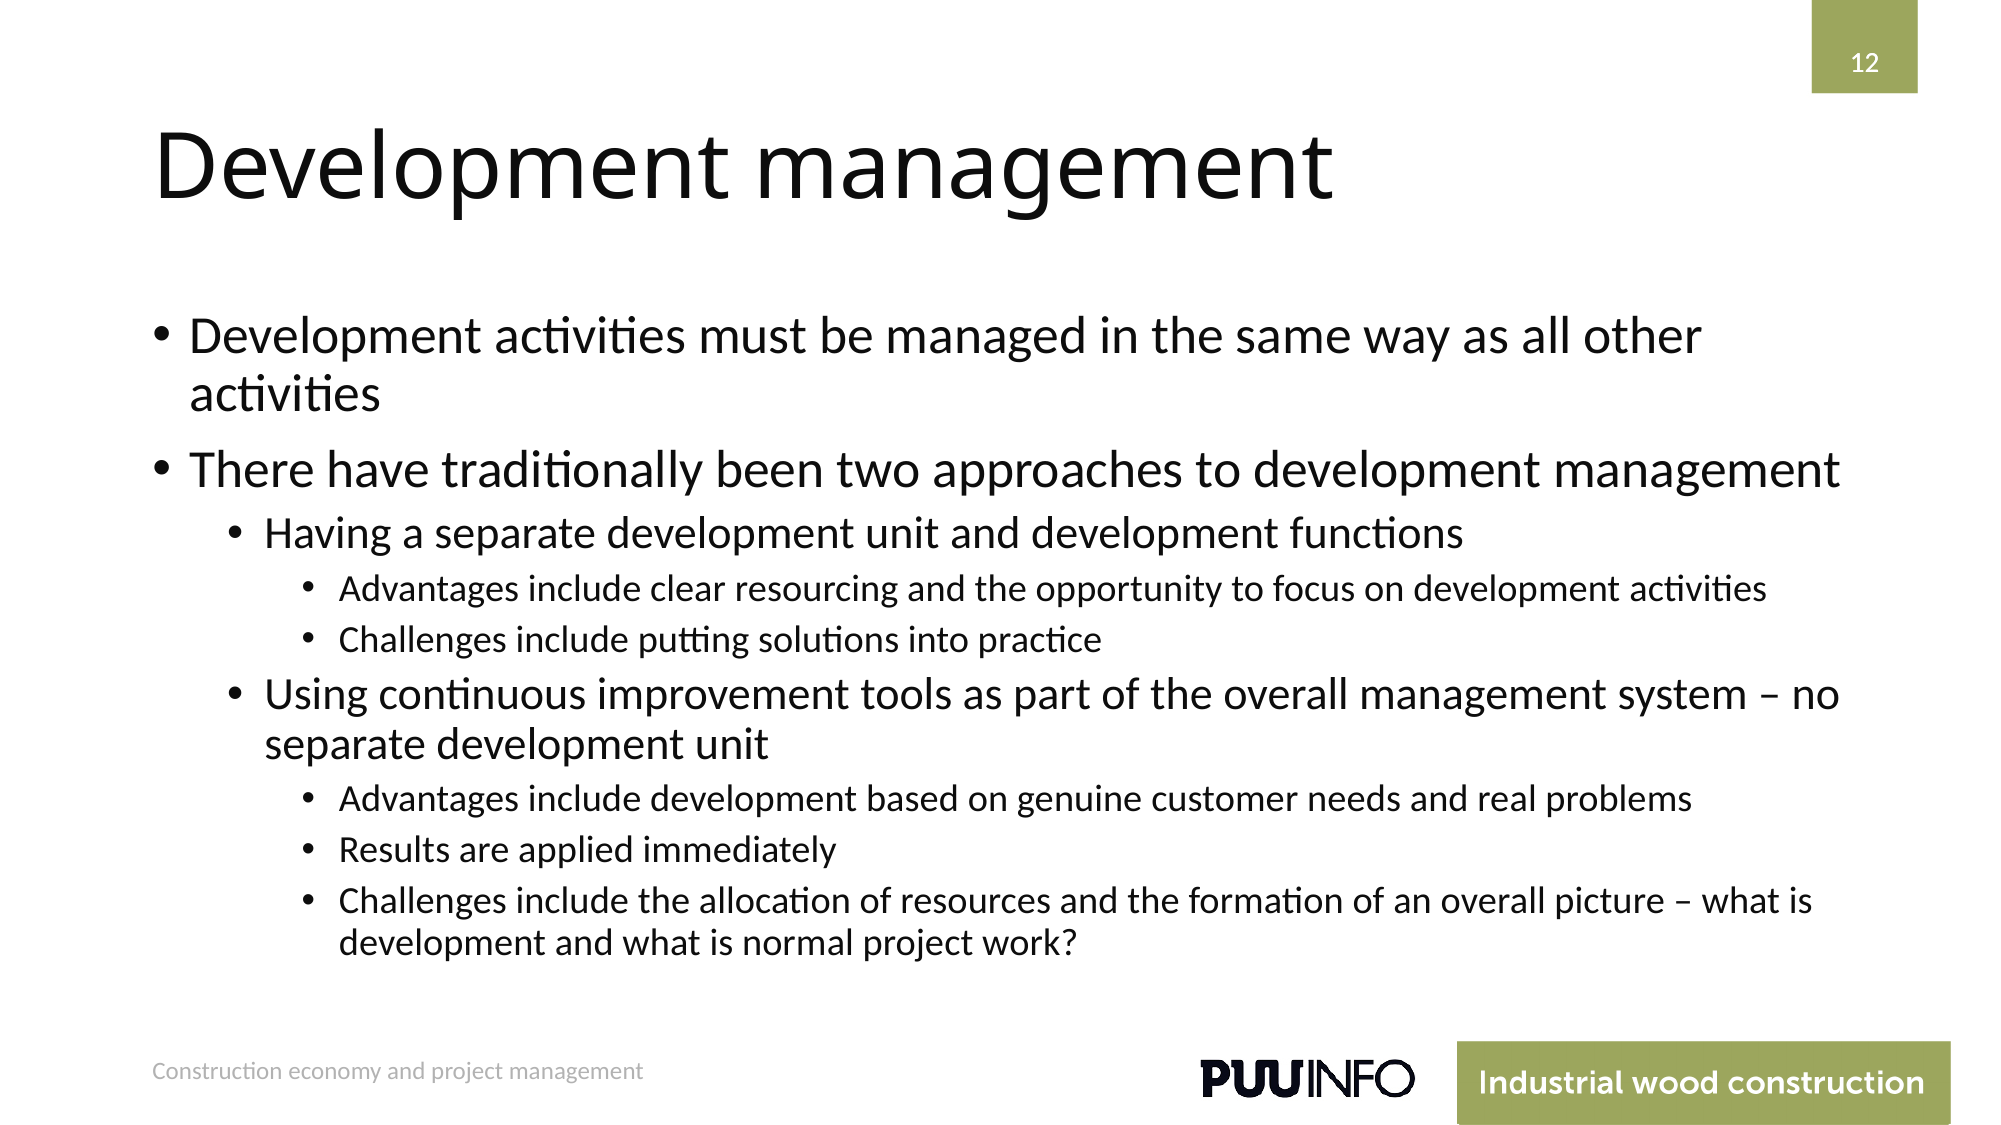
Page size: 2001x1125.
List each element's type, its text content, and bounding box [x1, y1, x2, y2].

list Development activities must be managed in the same way as all other activities There have traditionally been two approaches to development management Having a separate development unit and development functions Advantages include clear resourcing and the opportunity to focus on development activities Challenges include putting solutions into practice Using continuous improvement tools as part of the overall management system – no separate development unit Advantages include development based on genuine customer needs and real problems Results are applied immediately Challenges include the allocation of resources and the formation of an overall picture – what is development and what is normal project work? [137, 299, 1863, 1014]
slide_number 12 [1811, 29, 1918, 93]
title Development management [137, 59, 1863, 278]
footer Construction economy and project management [137, 1039, 813, 1100]
picture [0, 0, 2000, 1125]
